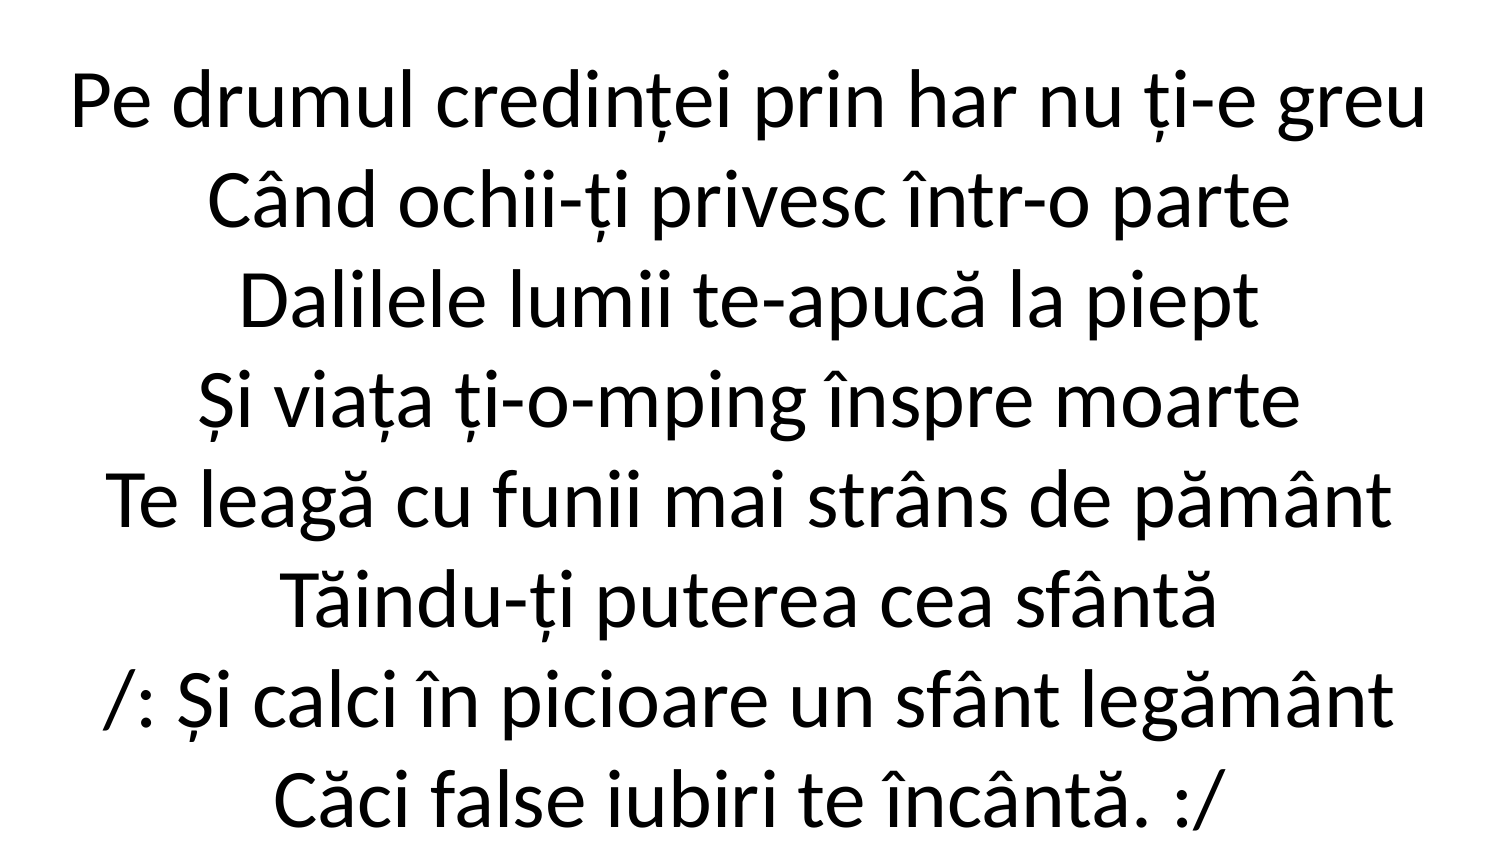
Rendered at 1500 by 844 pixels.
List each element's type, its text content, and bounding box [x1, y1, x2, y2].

text_box Pe drumul credinței prin har nu ți-e greu Când ochii-ți privesc într-o parte Dalilele lumii te-apucă la piept Și viața ți-o-mping înspre moarte Te leagă cu funii mai strâns de pământ Tăindu-ți puterea cea sfântă /: Și calci în picioare un sfânt legământ Căci false iubiri te încântă. :/ [55, 0, 1445, 844]
